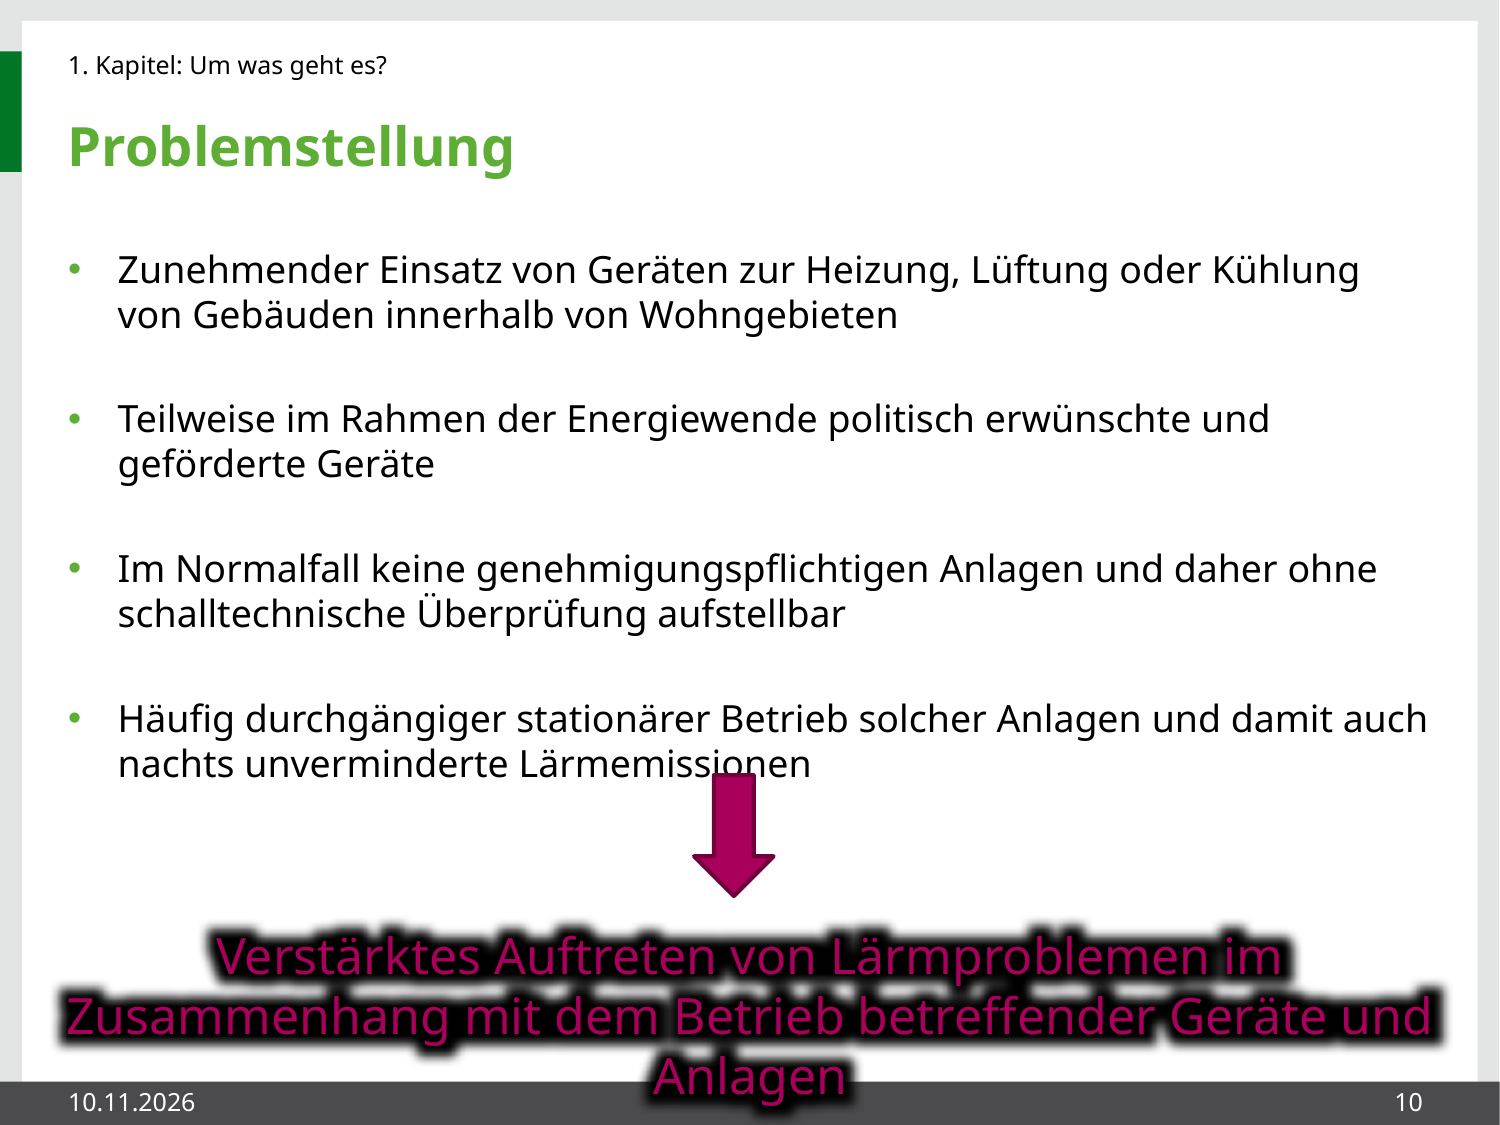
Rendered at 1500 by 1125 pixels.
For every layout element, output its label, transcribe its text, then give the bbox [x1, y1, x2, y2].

list Zunehmender Einsatz von Geräten zur Heizung, Lüftung oder Kühlung von Gebäuden innerhalb von Wohngebieten Teilweise im Rahmen der Energiewende politisch erwünschte und geförderte Geräte Im Normalfall keine genehmigungspflichtigen Anlagen und daher ohne schalltechnische Überprüfung aufstellbar Häufig durchgängiger stationärer Betrieb solcher Anlagen und damit auch nachts unverminderte Lärmemissionen [68, 245, 1436, 799]
title Problemstellung [67, 77, 1427, 178]
list 1. Kapitel: Um was geht es? [67, 49, 1415, 88]
text_box Verstärktes Auftreten von Lärmproblemen im Zusammenhang mit dem Betrieb betreffender Geräte und Anlagen [41, 916, 1460, 1047]
slide_number 10 [1331, 1082, 1423, 1125]
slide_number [68, 1082, 231, 1125]
text_box [692, 773, 776, 899]
